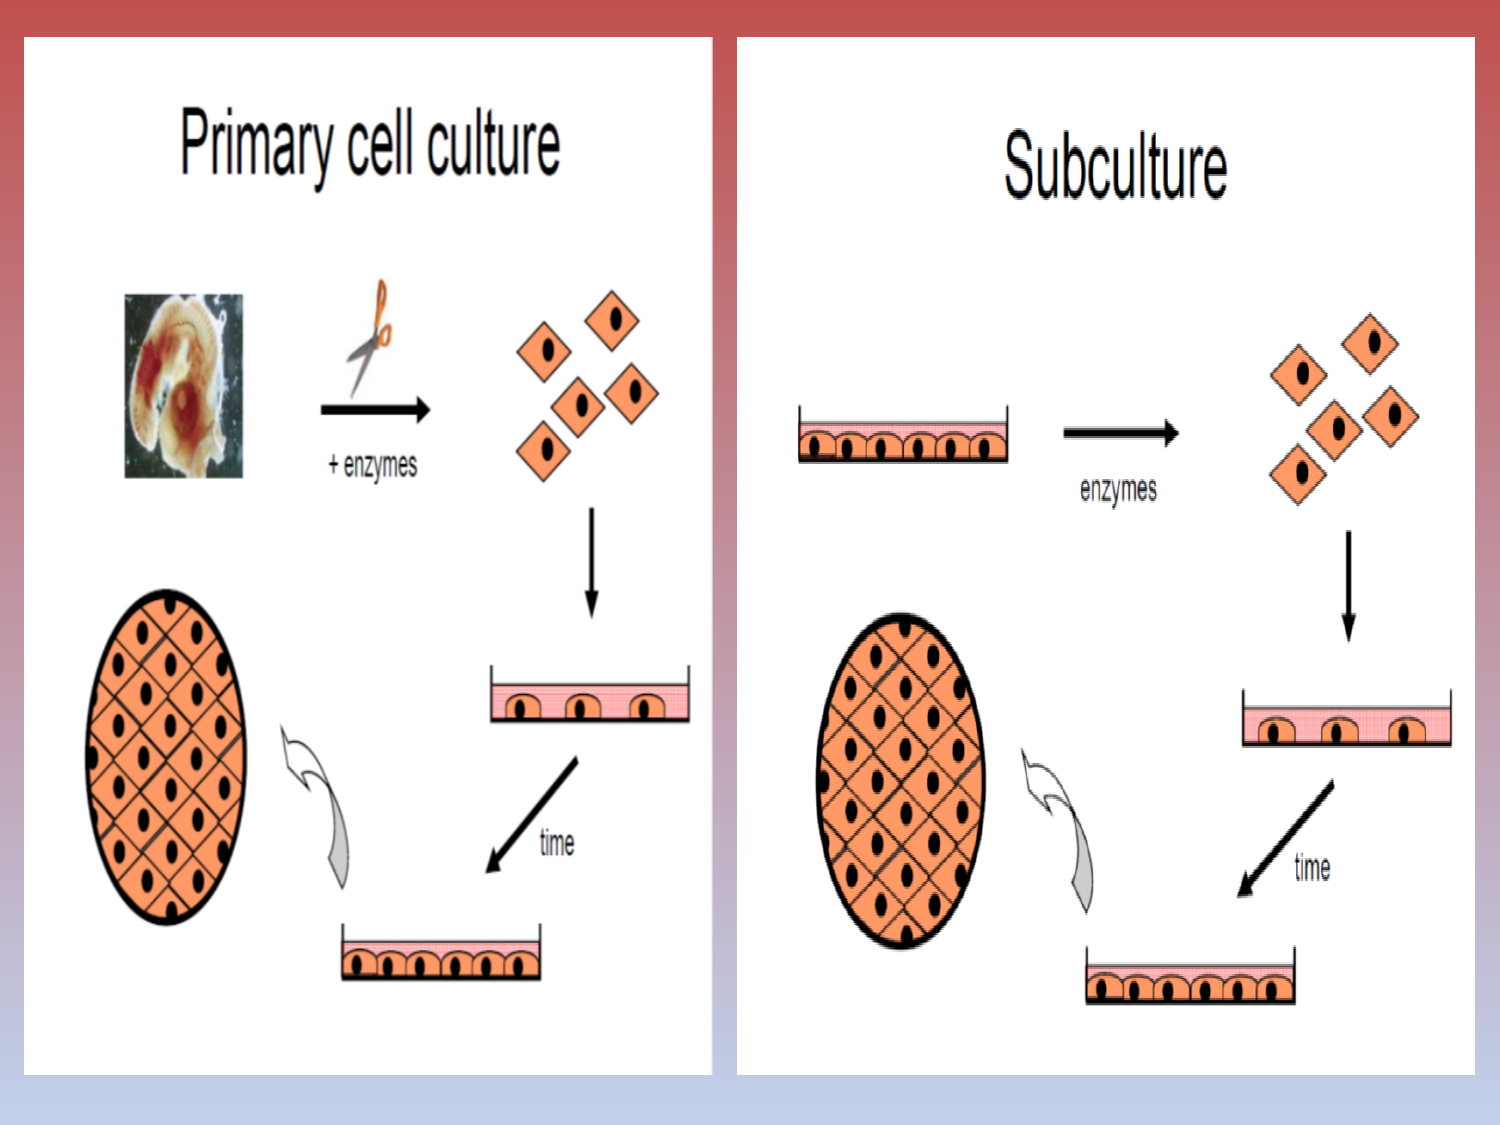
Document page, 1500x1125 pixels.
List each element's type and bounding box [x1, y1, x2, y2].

list [24, 37, 713, 1076]
picture [737, 37, 1476, 1076]
